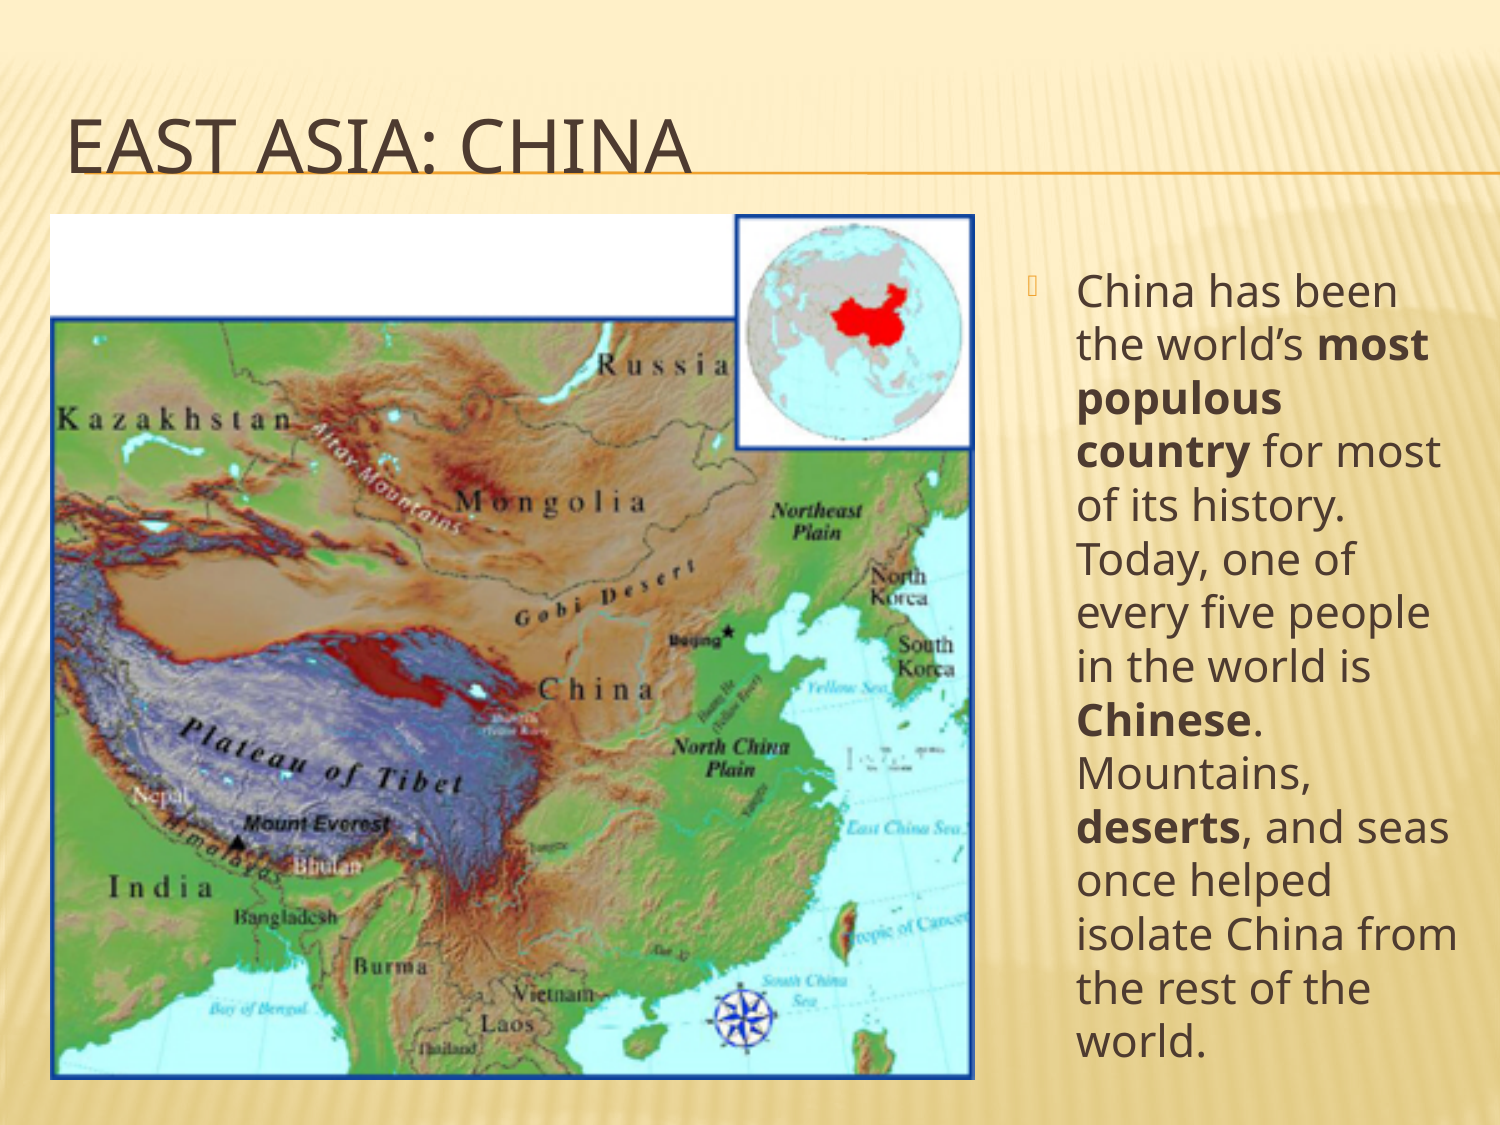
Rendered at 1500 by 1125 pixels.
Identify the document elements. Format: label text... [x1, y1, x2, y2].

list China has been the world’s most populous country for most of its history. Today, one of every five people in the world is Chinese. Mountains, deserts, and seas once helped isolate China from the rest of the world. [1012, 254, 1475, 1088]
picture [49, 214, 976, 1080]
title East Asia: China [50, 75, 1475, 213]
